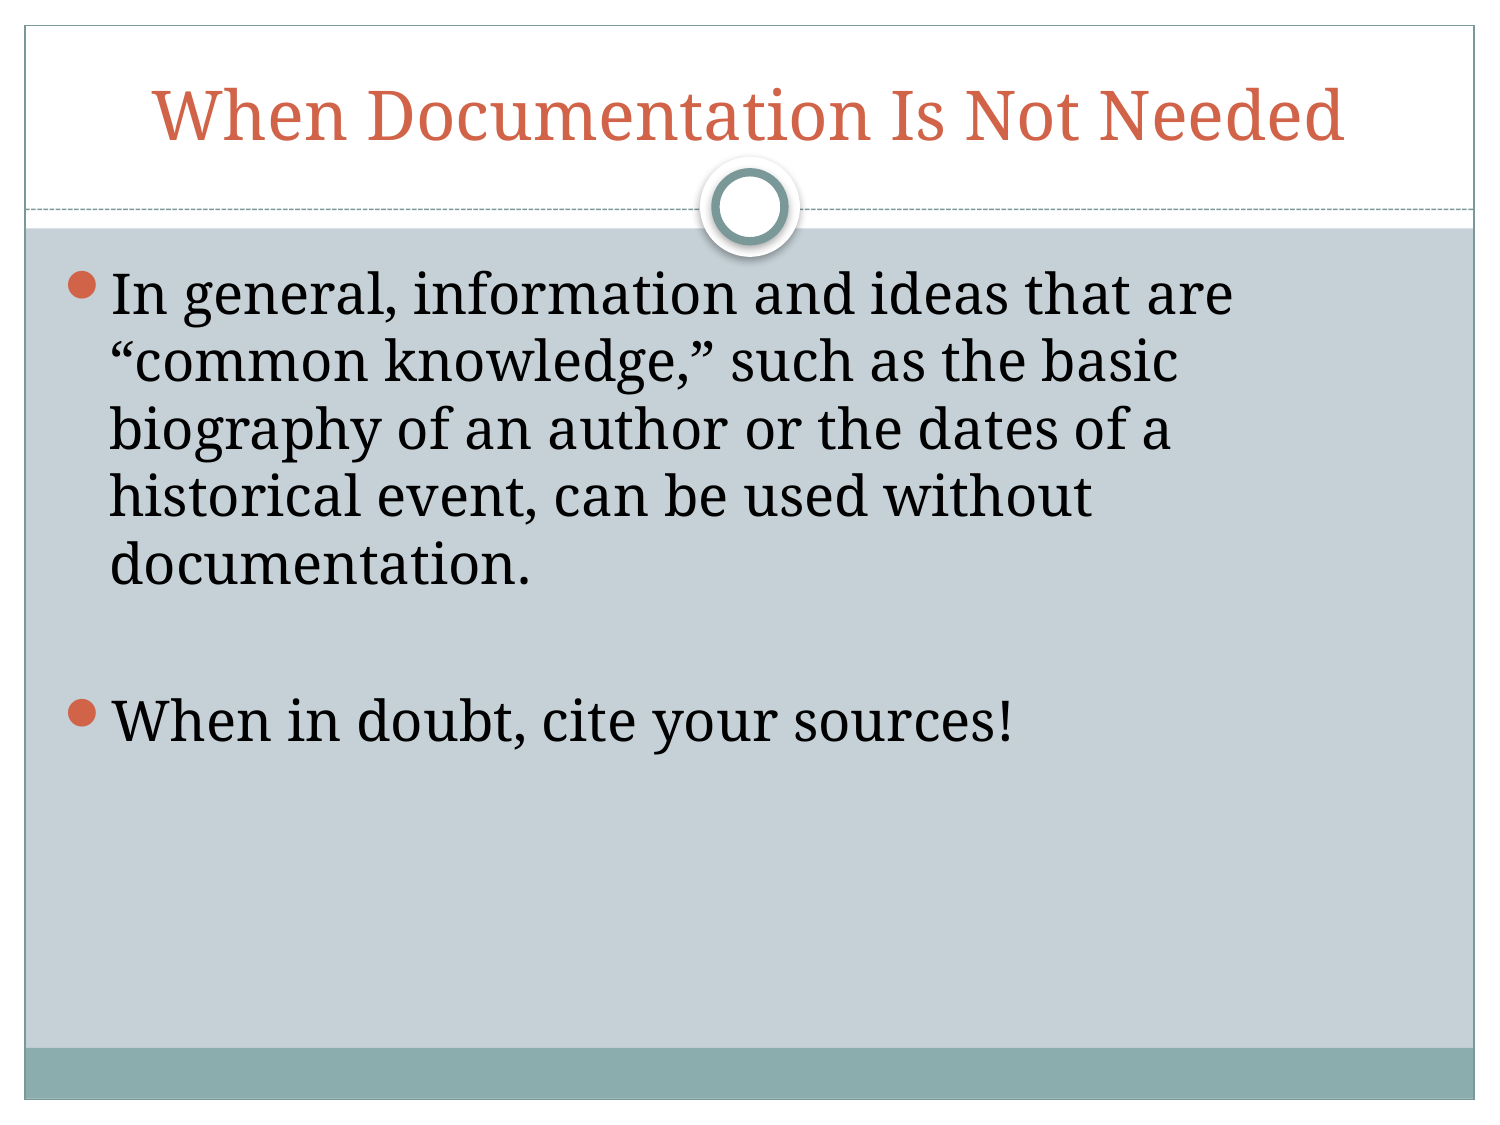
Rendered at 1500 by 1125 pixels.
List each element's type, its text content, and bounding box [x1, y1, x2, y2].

list In general, information and ideas that are “common knowledge,” such as the basic biography of an author or the dates of a historical event, can be used without documentation. When in doubt, cite your sources! [49, 250, 1445, 1001]
title When Documentation Is Not Needed [49, 37, 1450, 162]
